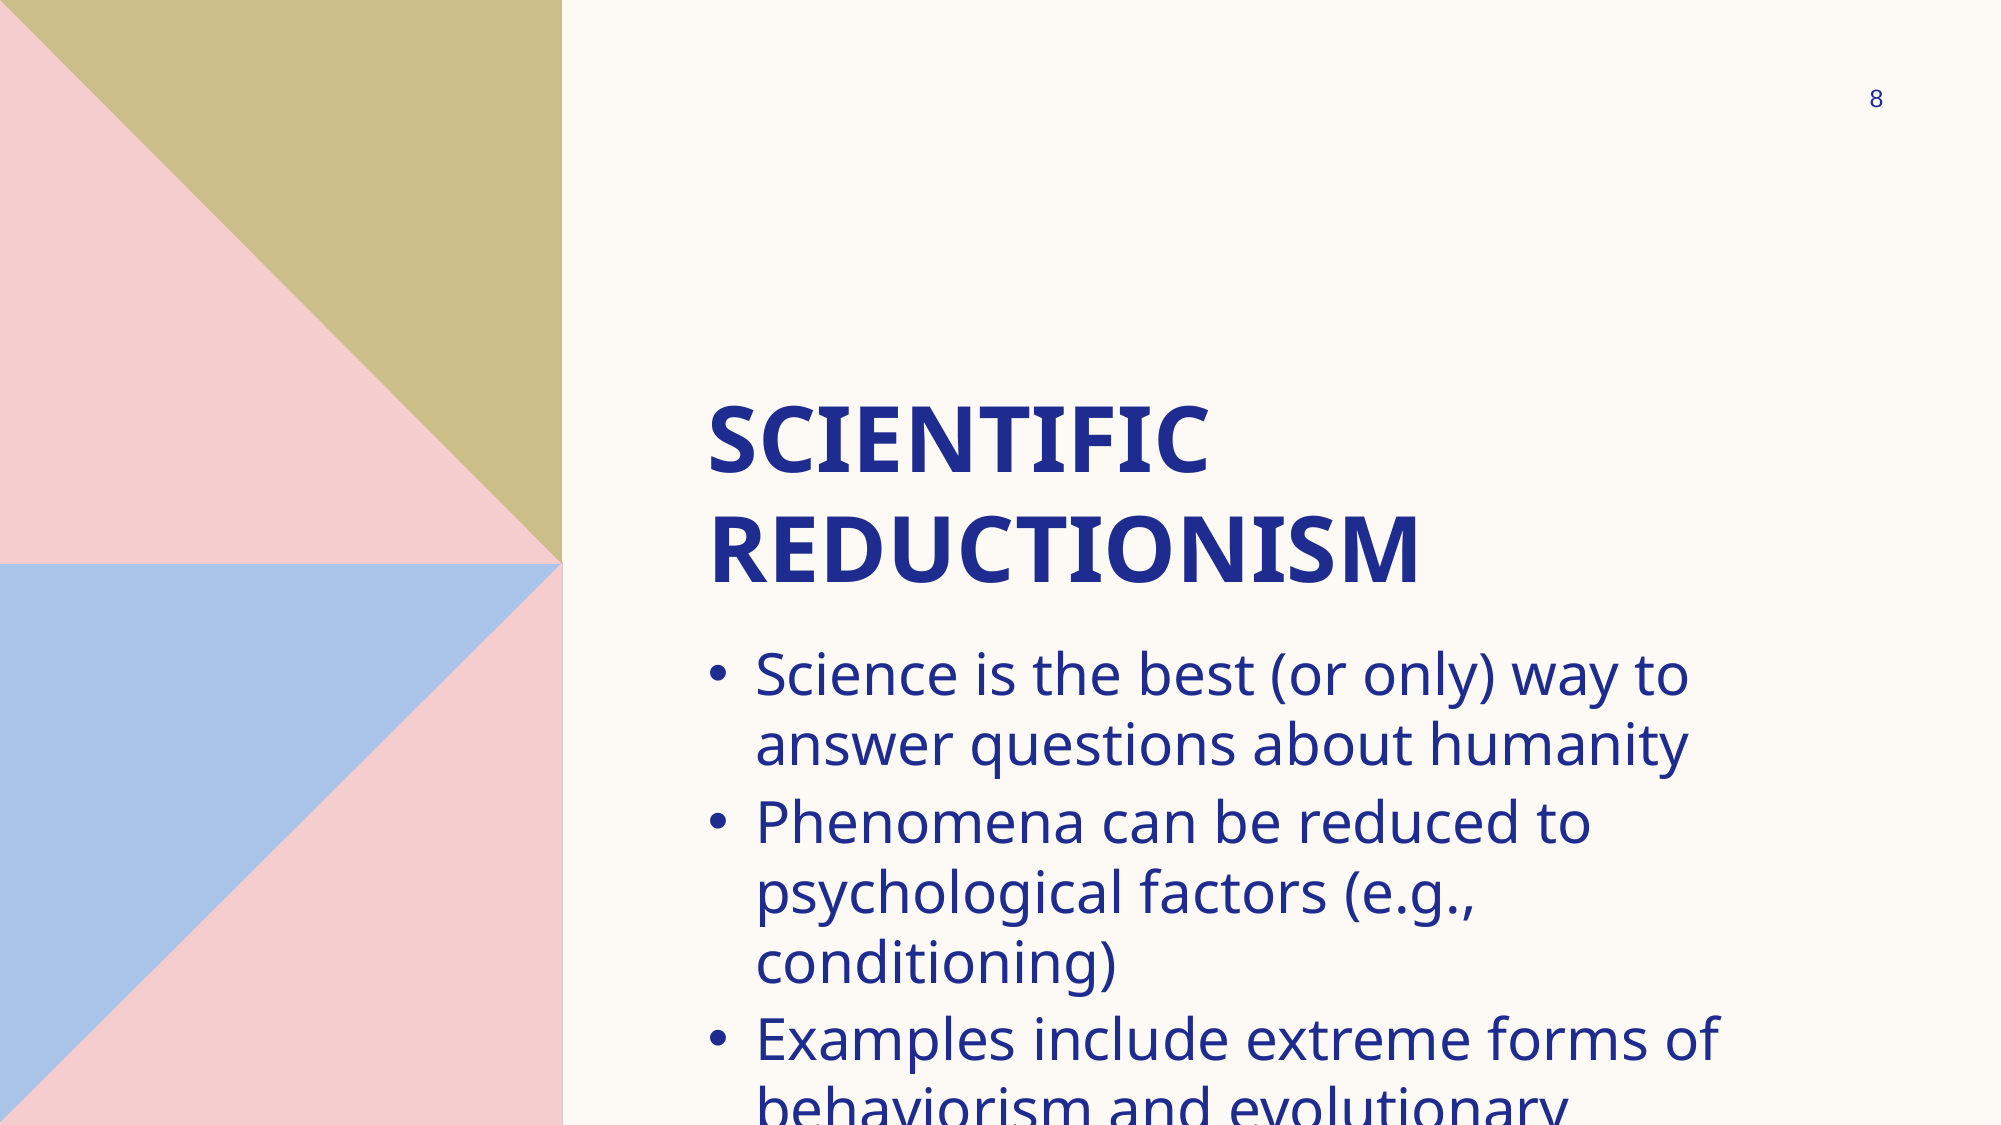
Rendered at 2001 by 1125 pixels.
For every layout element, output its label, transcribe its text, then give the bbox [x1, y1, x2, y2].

slide_number 8 [1795, 75, 1958, 120]
title Scientific Reductionism [693, 373, 1803, 500]
list Science is the best (or only) way to answer questions about humanity Phenomena can be reduced to psychological factors (e.g., conditioning) Examples include extreme forms of behaviorism and evolutionary psychology [693, 629, 1803, 1073]
